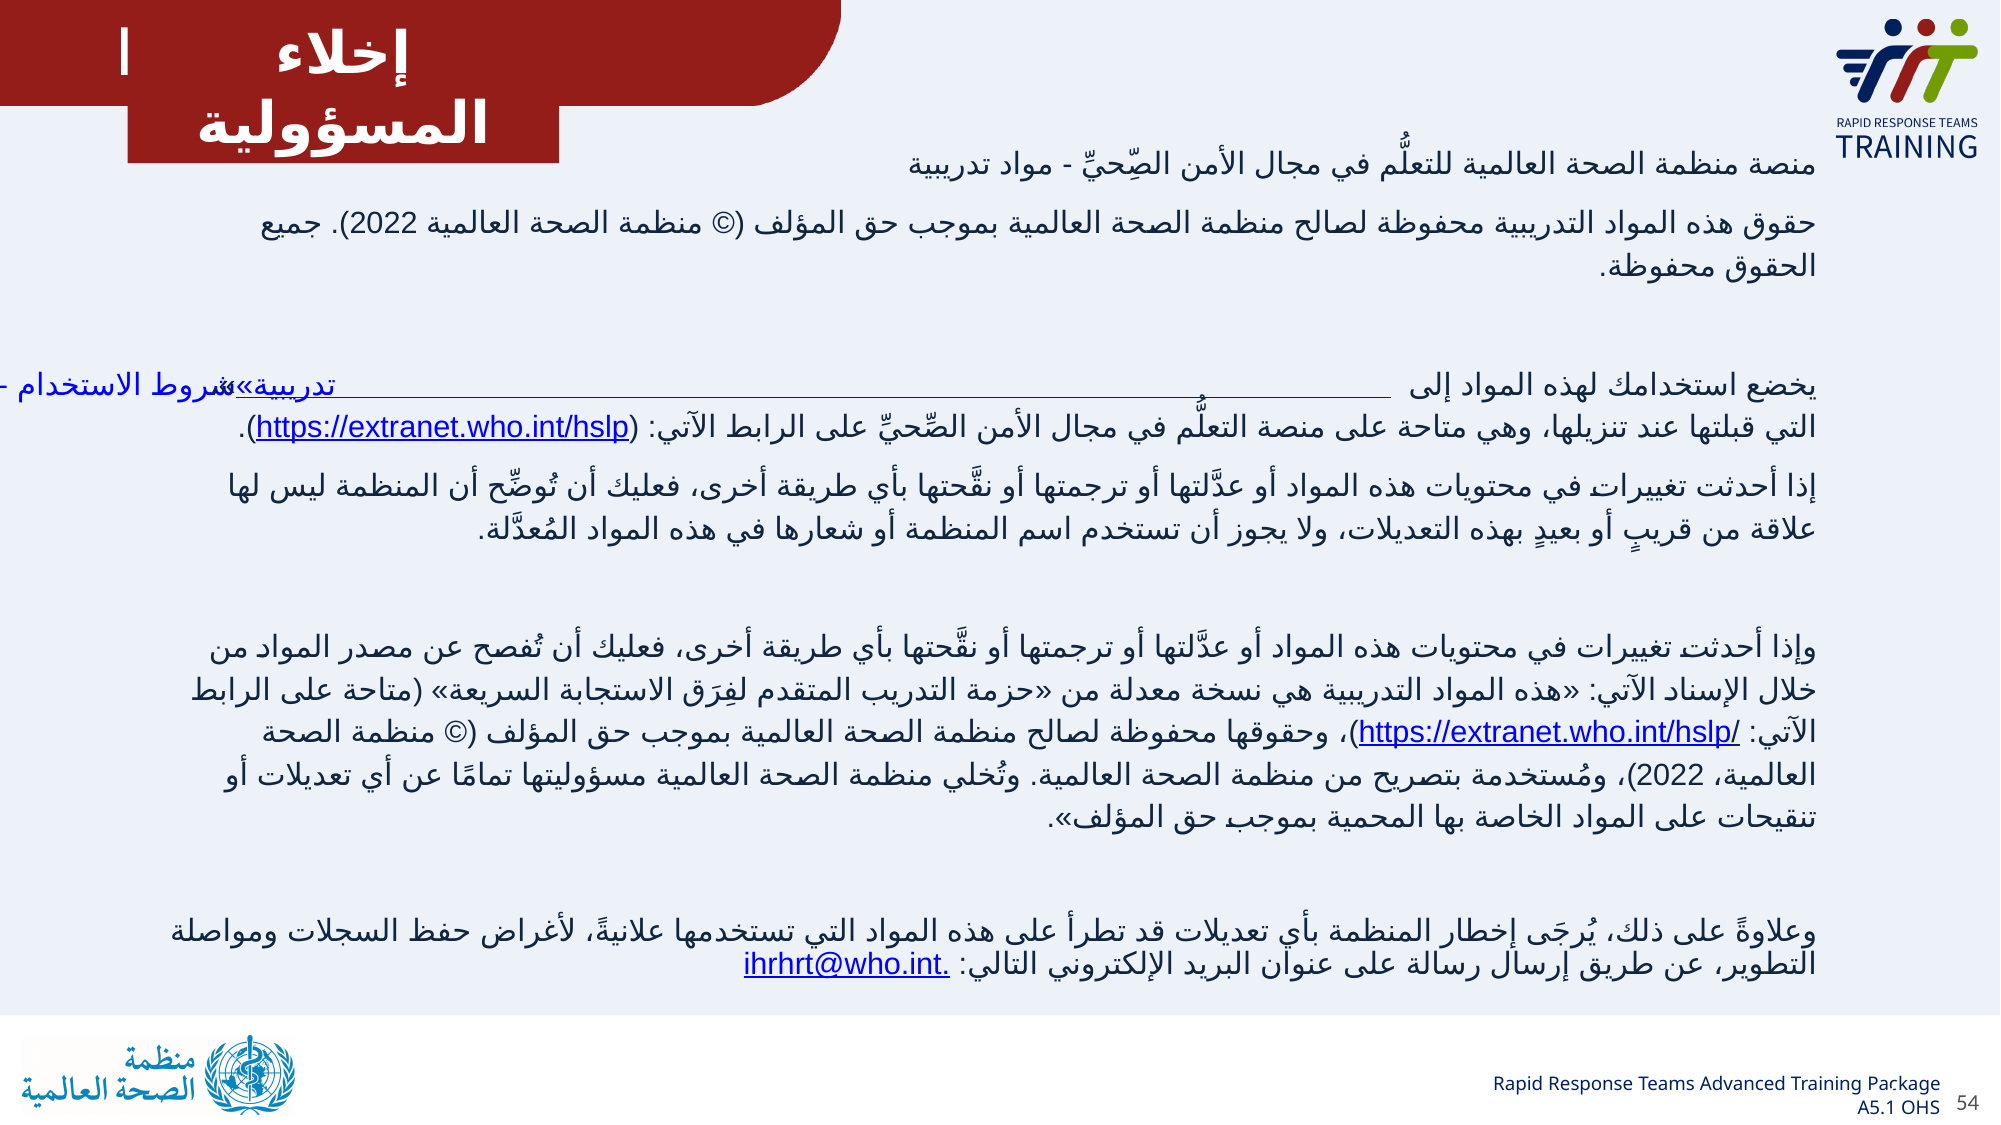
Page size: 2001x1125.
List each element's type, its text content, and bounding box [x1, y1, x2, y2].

slide_number 54 [1882, 1037, 1930, 1092]
list منصة منظمة الصحة العالمية للتعلُّم في مجال الأمن الصِّحيِّ - مواد تدريبية حقوق هذه المواد التدريبية محفوظة لصالح منظمة الصحة العالمية بموجب حق المؤلف (© منظمة الصحة العالمية 2022). جميع الحقوق محفوظة. يخضع استخدامك لهذه المواد إلى «شروط الاستخدام - منصة منظمة الصحة العالمية للتعلُّم في مجال الأمن الصِّحيِّ، مواد تدريبية»، التي قبلتها عند تنزيلها، وهي متاحة على منصة التعلُّم في مجال الأمن الصِّحيِّ على الرابط الآتي: (https://extranet.who.int/hslp). إذا أحدثت تغييرات في محتويات هذه المواد أو عدَّلتها أو ترجمتها أو نقَّحتها بأي طريقة أخرى، فعليك أن تُوضِّح أن المنظمة ليس لها علاقة من قريبٍ أو بعيدٍ بهذه التعديلات، ولا يجوز أن تستخدم اسم المنظمة أو شعارها في هذه المواد المُعدَّلة. وإذا أحدثت تغييرات في محتويات هذه المواد أو عدَّلتها أو ترجمتها أو نقَّحتها بأي طريقة أخرى، فعليك أن تُفصح عن مصدر المواد من خلال الإسناد الآتي: «هذه المواد التدريبية هي نسخة معدلة من «حزمة التدريب المتقدم لفِرَق الاستجابة السريعة» (متاحة على الرابط الآتي: https://extranet.who.int/hslp/)، وحقوقها محفوظة لصالح منظمة الصحة العالمية بموجب حق المؤلف (© منظمة الصحة العالمية، 2022)، ومُستخدمة بتصريح من منظمة الصحة العالمية. وتُخلي منظمة الصحة العالمية مسؤوليتها تمامًا عن أي تعديلات أو تنقيحات على المواد الخاصة بها المحمية بموجب حق المؤلف». وعلاوةً على ذلك، يُرجَى إخطار المنظمة بأي تعديلات قد تطرأ على هذه المواد التي تستخدمها علانيةً، لأغراض حفظ السجلات ومواصلة التطوير، عن طريق إرسال رسالة على عنوان البريد الإلكتروني التالي: ihrhrt@who.int. [158, 137, 1818, 993]
picture [1835, 19, 1978, 167]
text_box إخلاء المسؤولية [127, 8, 560, 164]
picture [0, 0, 841, 106]
picture [22, 1035, 295, 1115]
picture [252, 1050, 258, 1059]
